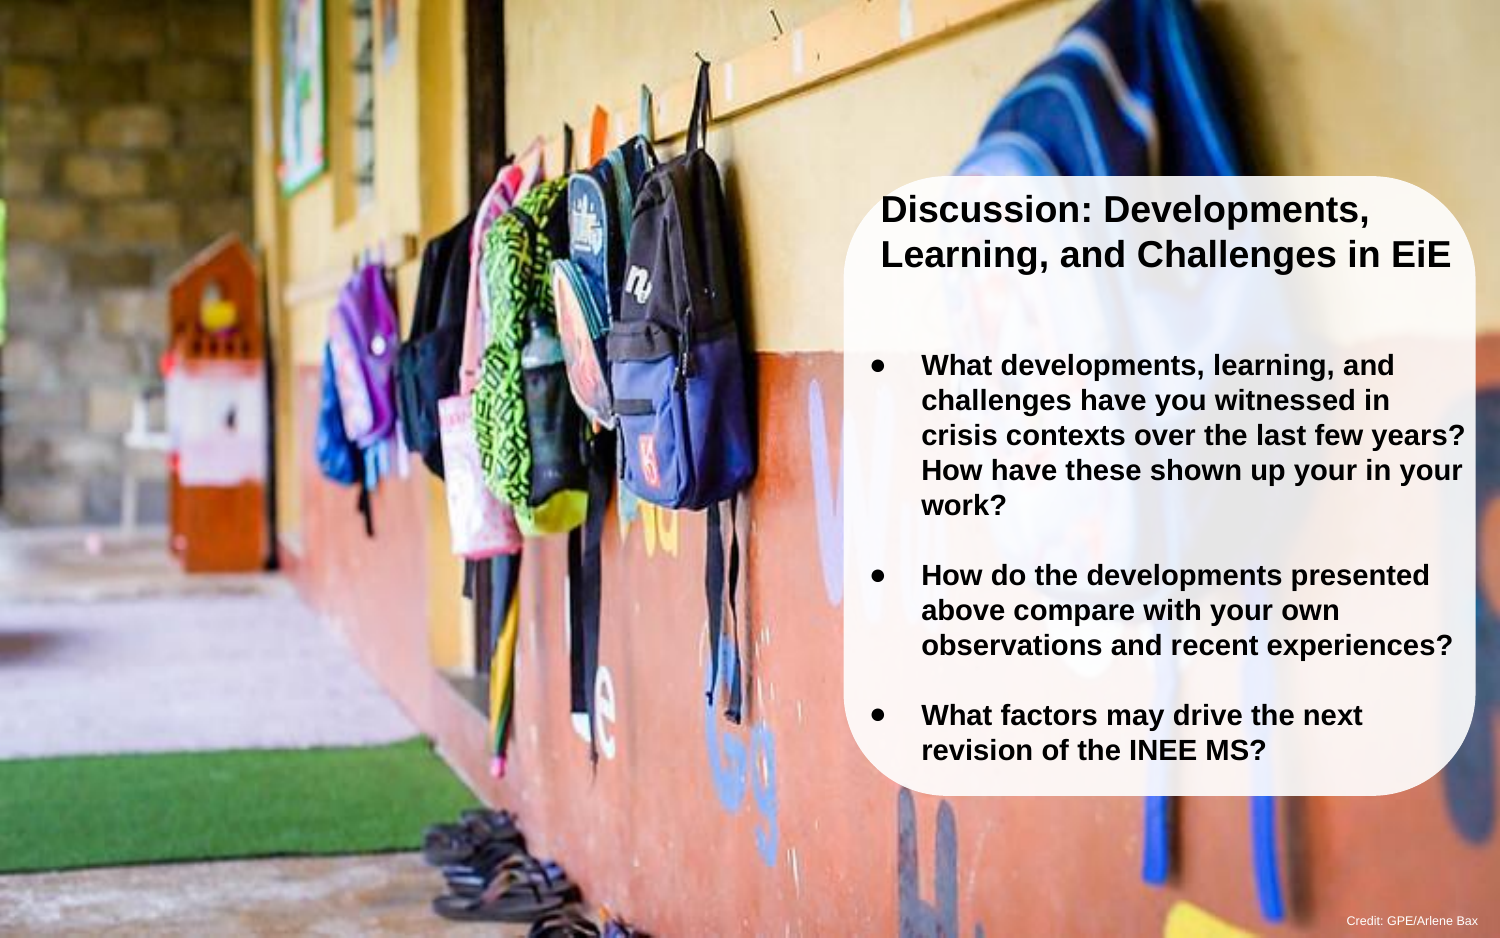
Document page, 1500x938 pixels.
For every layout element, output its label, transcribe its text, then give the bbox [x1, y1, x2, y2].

text_box Credit: GPE/Arlene Bax [1331, 897, 1500, 938]
picture [0, 0, 1500, 938]
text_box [830, 175, 1488, 797]
